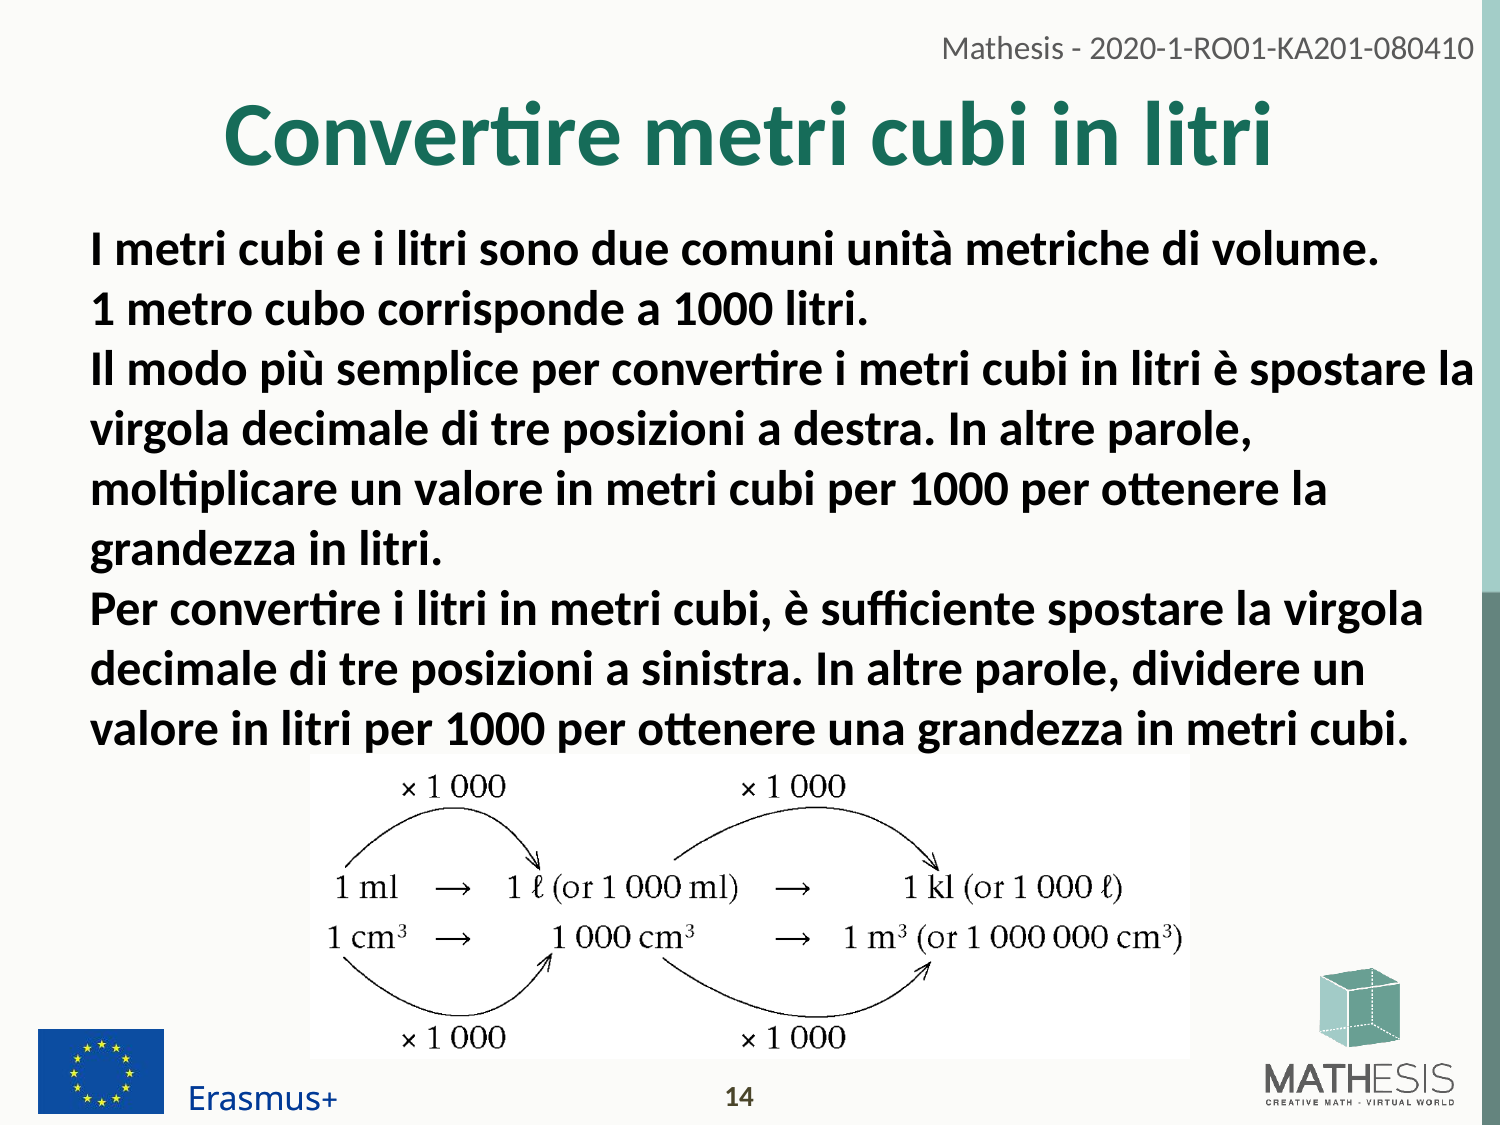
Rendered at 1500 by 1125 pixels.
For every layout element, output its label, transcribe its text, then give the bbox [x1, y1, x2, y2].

text_box I metri cubi e i litri sono due comuni unità metriche di volume. 1 metro cubo corrisponde a 1000 litri. Il modo più semplice per convertire i metri cubi in litri è spostare la virgola decimale di tre posizioni a destra. In altre parole, moltiplicare un valore in metri cubi per 1000 per ottenere la grandezza in litri. Per convertire i litri in metri cubi, è sufficiente spostare la virgola decimale di tre posizioni a sinistra. In altre parole, dividere un valore in litri per 1000 per ottenere una grandezza in metri cubi. [75, 208, 1493, 763]
picture [310, 754, 1190, 1059]
title Convertire metri cubi in litri [75, 66, 1425, 208]
picture [38, 1029, 164, 1114]
